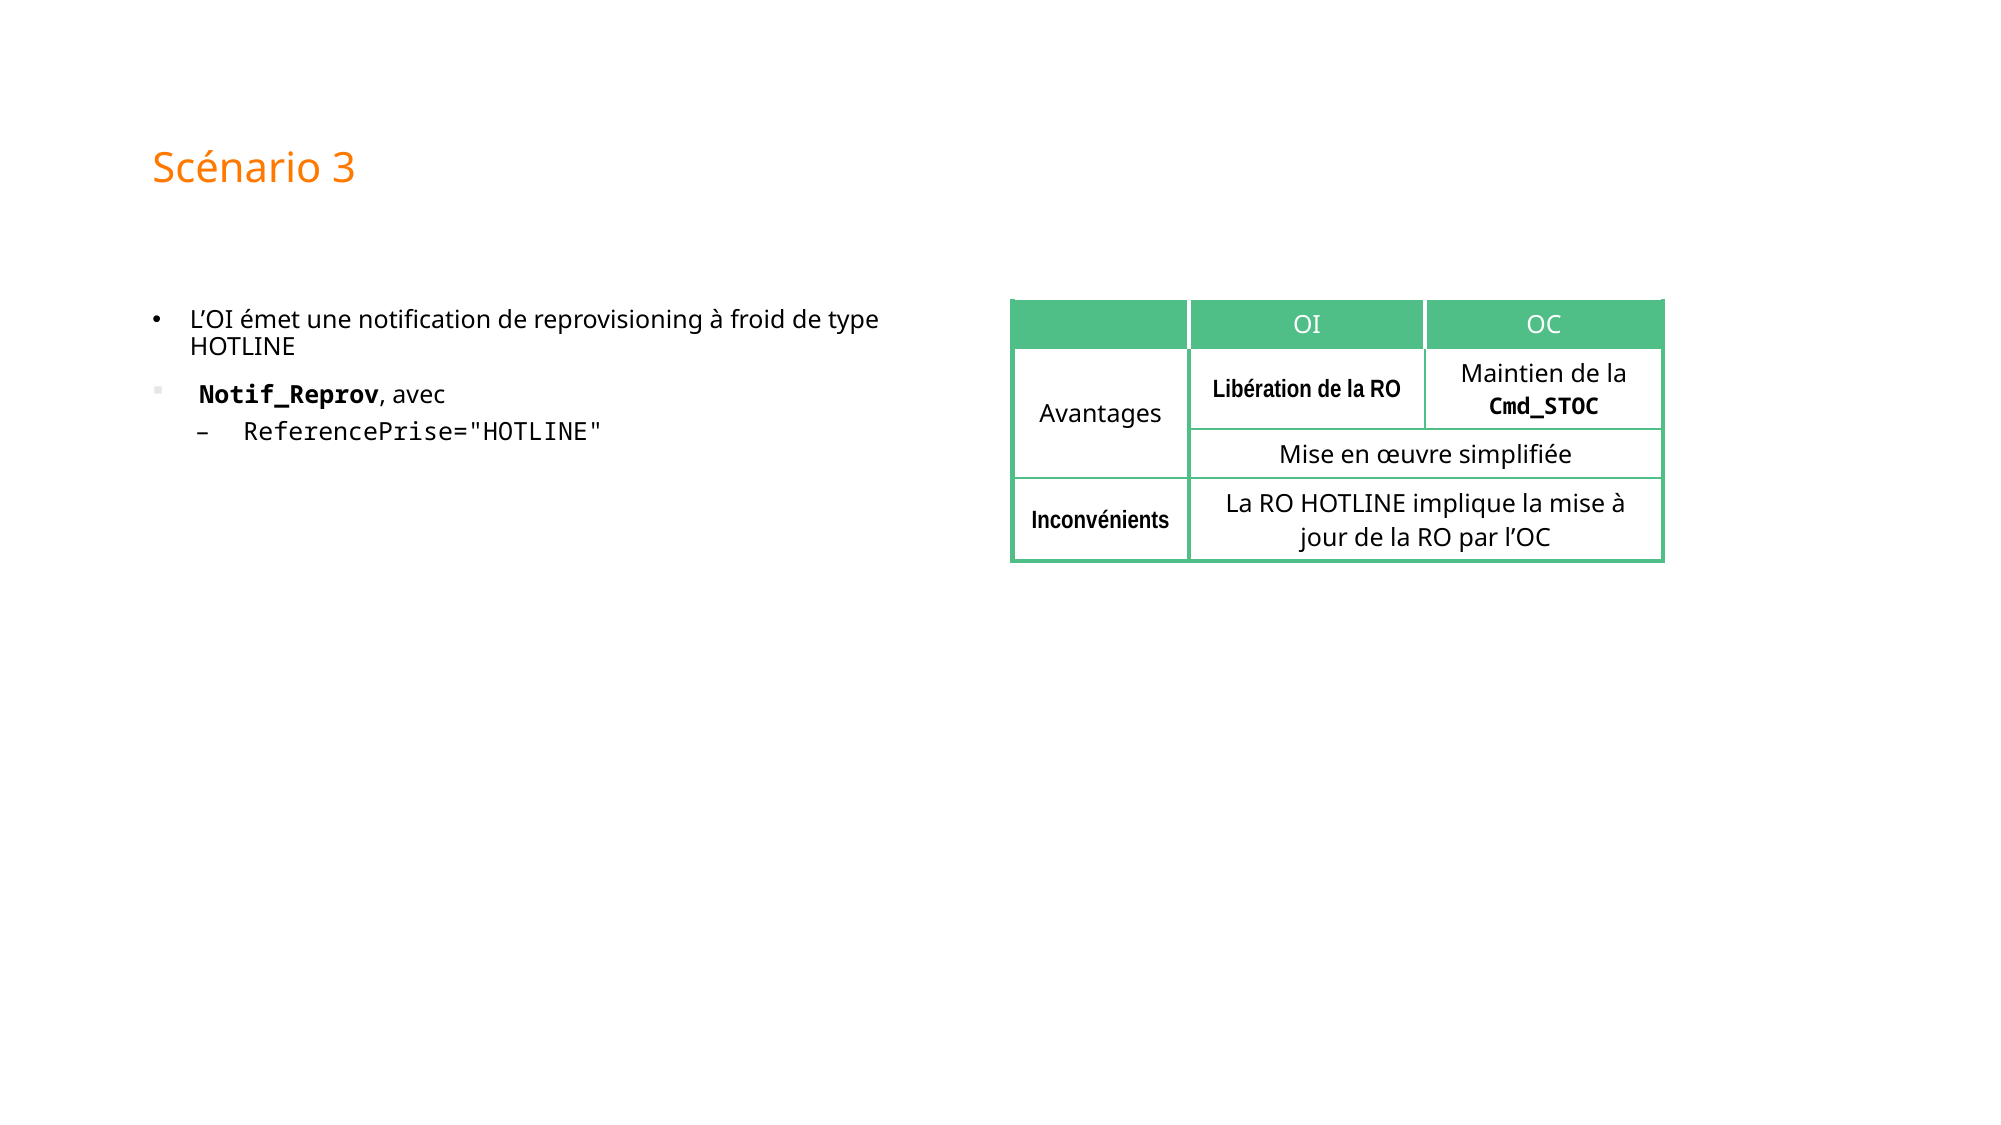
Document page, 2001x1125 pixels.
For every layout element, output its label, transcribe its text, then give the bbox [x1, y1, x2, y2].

table_header OI [1191, 300, 1423, 349]
table_cell Mise en œuvre simplifiée [1191, 430, 1661, 477]
table_cell La RO HOTLINE implique la mise à jour de la RO par l’OC [1191, 479, 1661, 559]
table_header OC [1427, 300, 1661, 349]
table_cell Inconvénients [1015, 479, 1187, 559]
table_cell Maintien de la Cmd_STOC [1426, 349, 1661, 428]
list L’OI émet une notification de reprovisioning à froid de type HOTLINE Notif_Reprov, avec ReferencePrise="HOTLINE" [137, 299, 988, 1014]
title Scénario 3 [137, 59, 1863, 278]
table_cell Avantages [1015, 349, 1187, 477]
table_cell Libération de la RO [1191, 349, 1424, 428]
table_header [1015, 300, 1187, 349]
